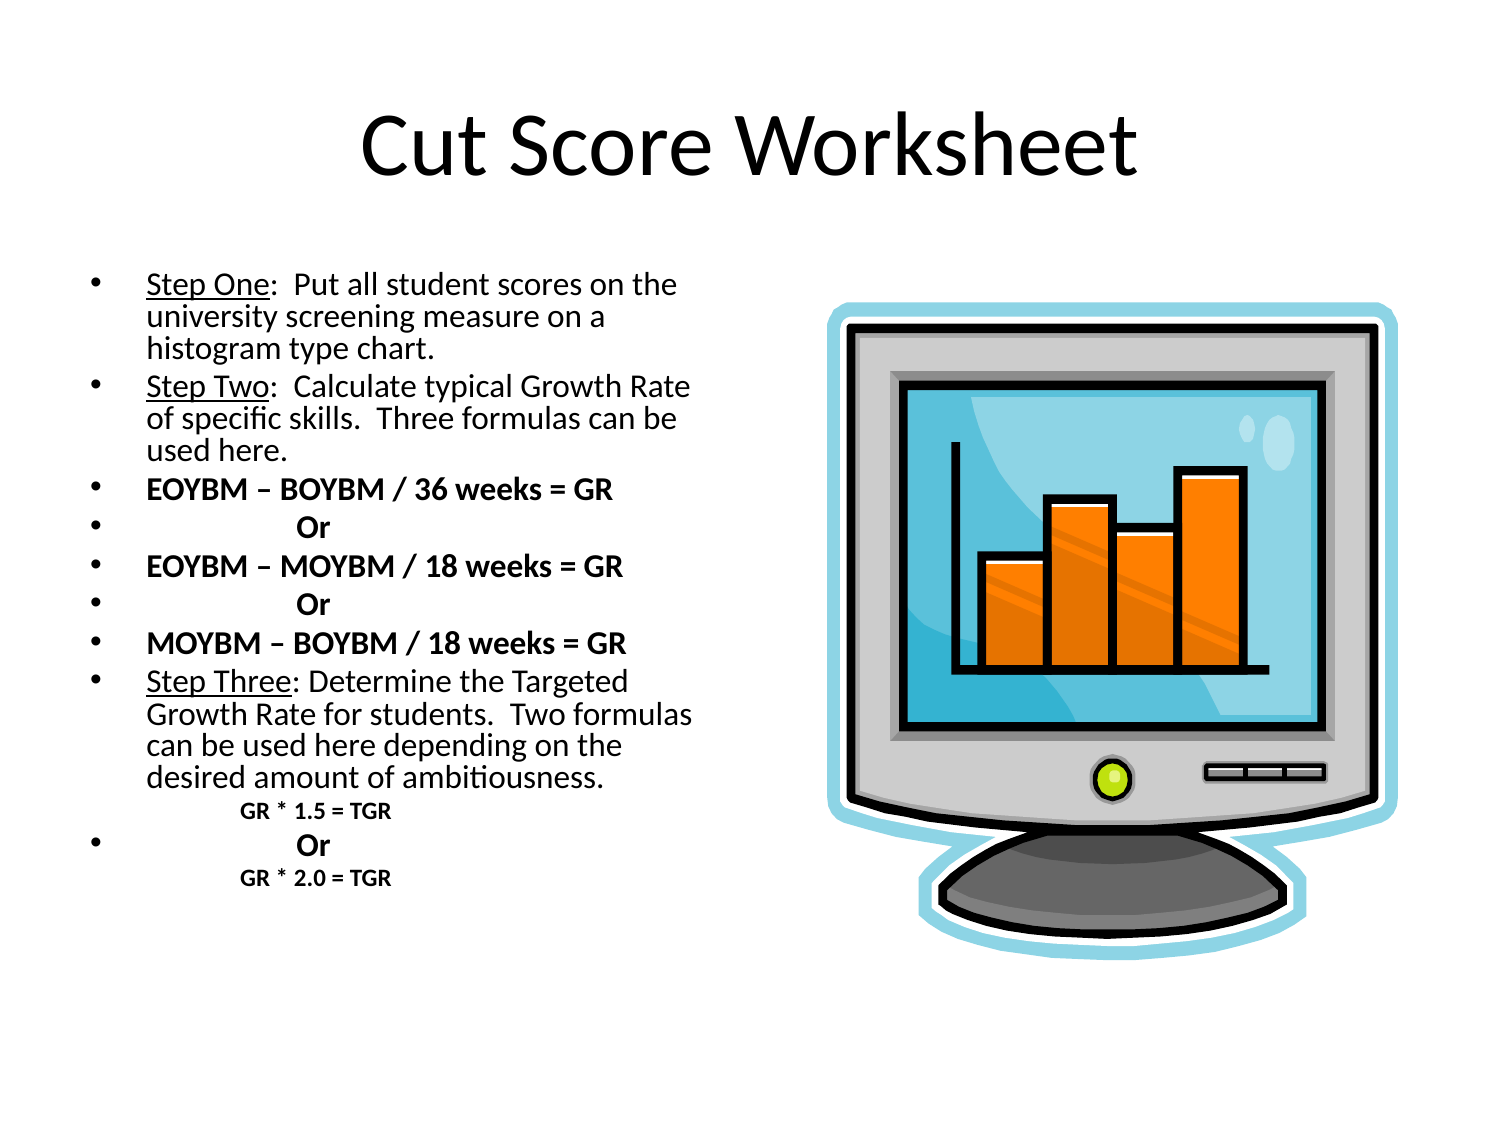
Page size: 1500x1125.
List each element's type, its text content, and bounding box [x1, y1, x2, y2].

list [824, 299, 1401, 963]
list Step One: Put all student scores on the university screening measure on a histogram type chart. Step Two: Calculate typical Growth Rate of specific skills. Three formulas can be used here. EOYBM – BOYBM / 36 weeks = GR Or EOYBM – MOYBM / 18 weeks = GR Or MOYBM – BOYBM / 18 weeks = GR Step Three: Determine the Targeted Growth Rate for students. Two formulas can be used here depending on the desired amount of ambitiousness. GR * 1.5 = TGR Or GR * 2.0 = TGR [75, 262, 738, 1005]
title Cut Score Worksheet [75, 45, 1425, 233]
